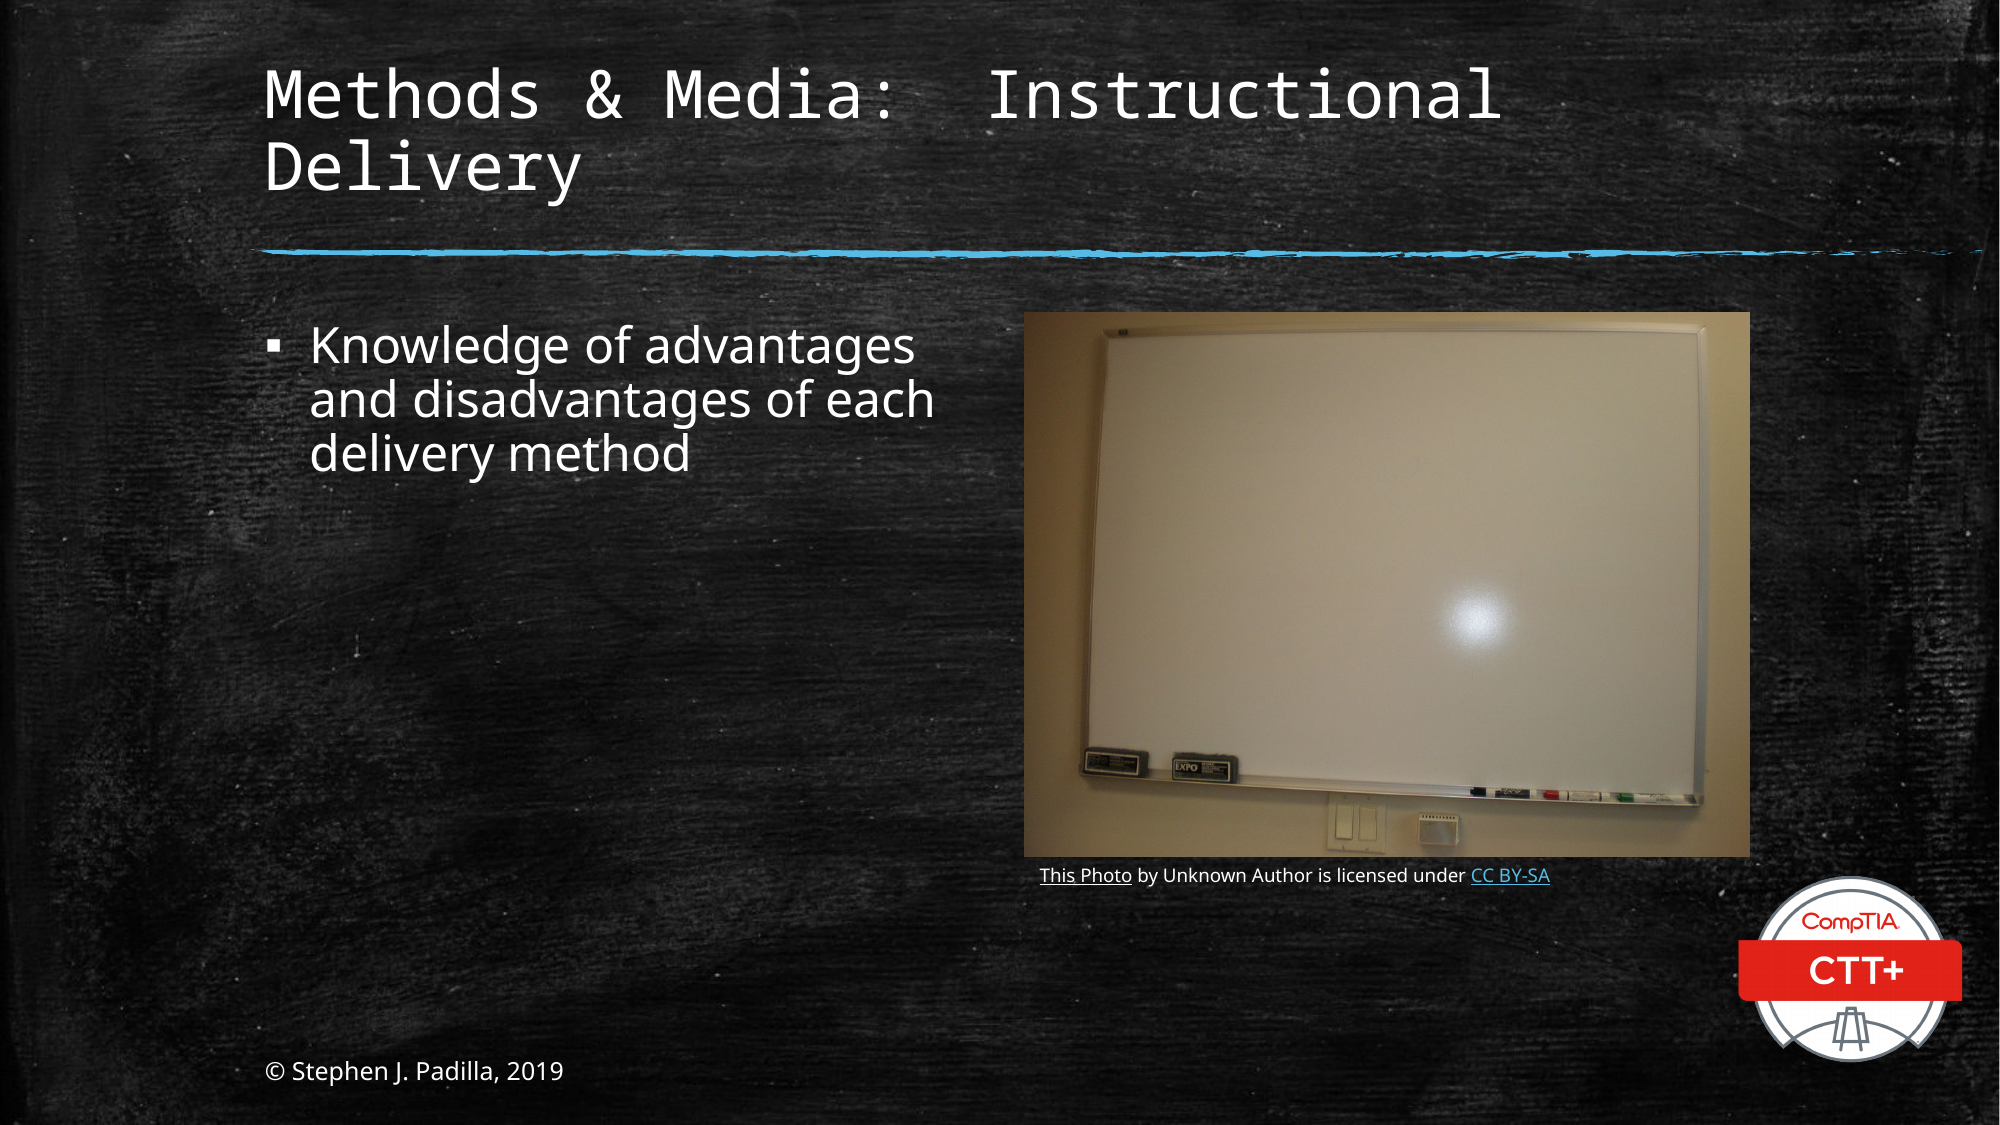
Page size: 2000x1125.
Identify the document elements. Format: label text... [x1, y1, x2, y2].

footer © Stephen J. Padilla, 2019 [249, 1050, 1288, 1096]
text_box This Photo by Unknown Author is licensed under CC BY-SA [1024, 857, 1699, 897]
list Knowledge of advantages and disadvantages of each delivery method [249, 312, 975, 1013]
title Methods & Media: Instructional Delivery [249, 45, 1750, 213]
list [1024, 312, 1750, 857]
picture [1699, 824, 2000, 1125]
